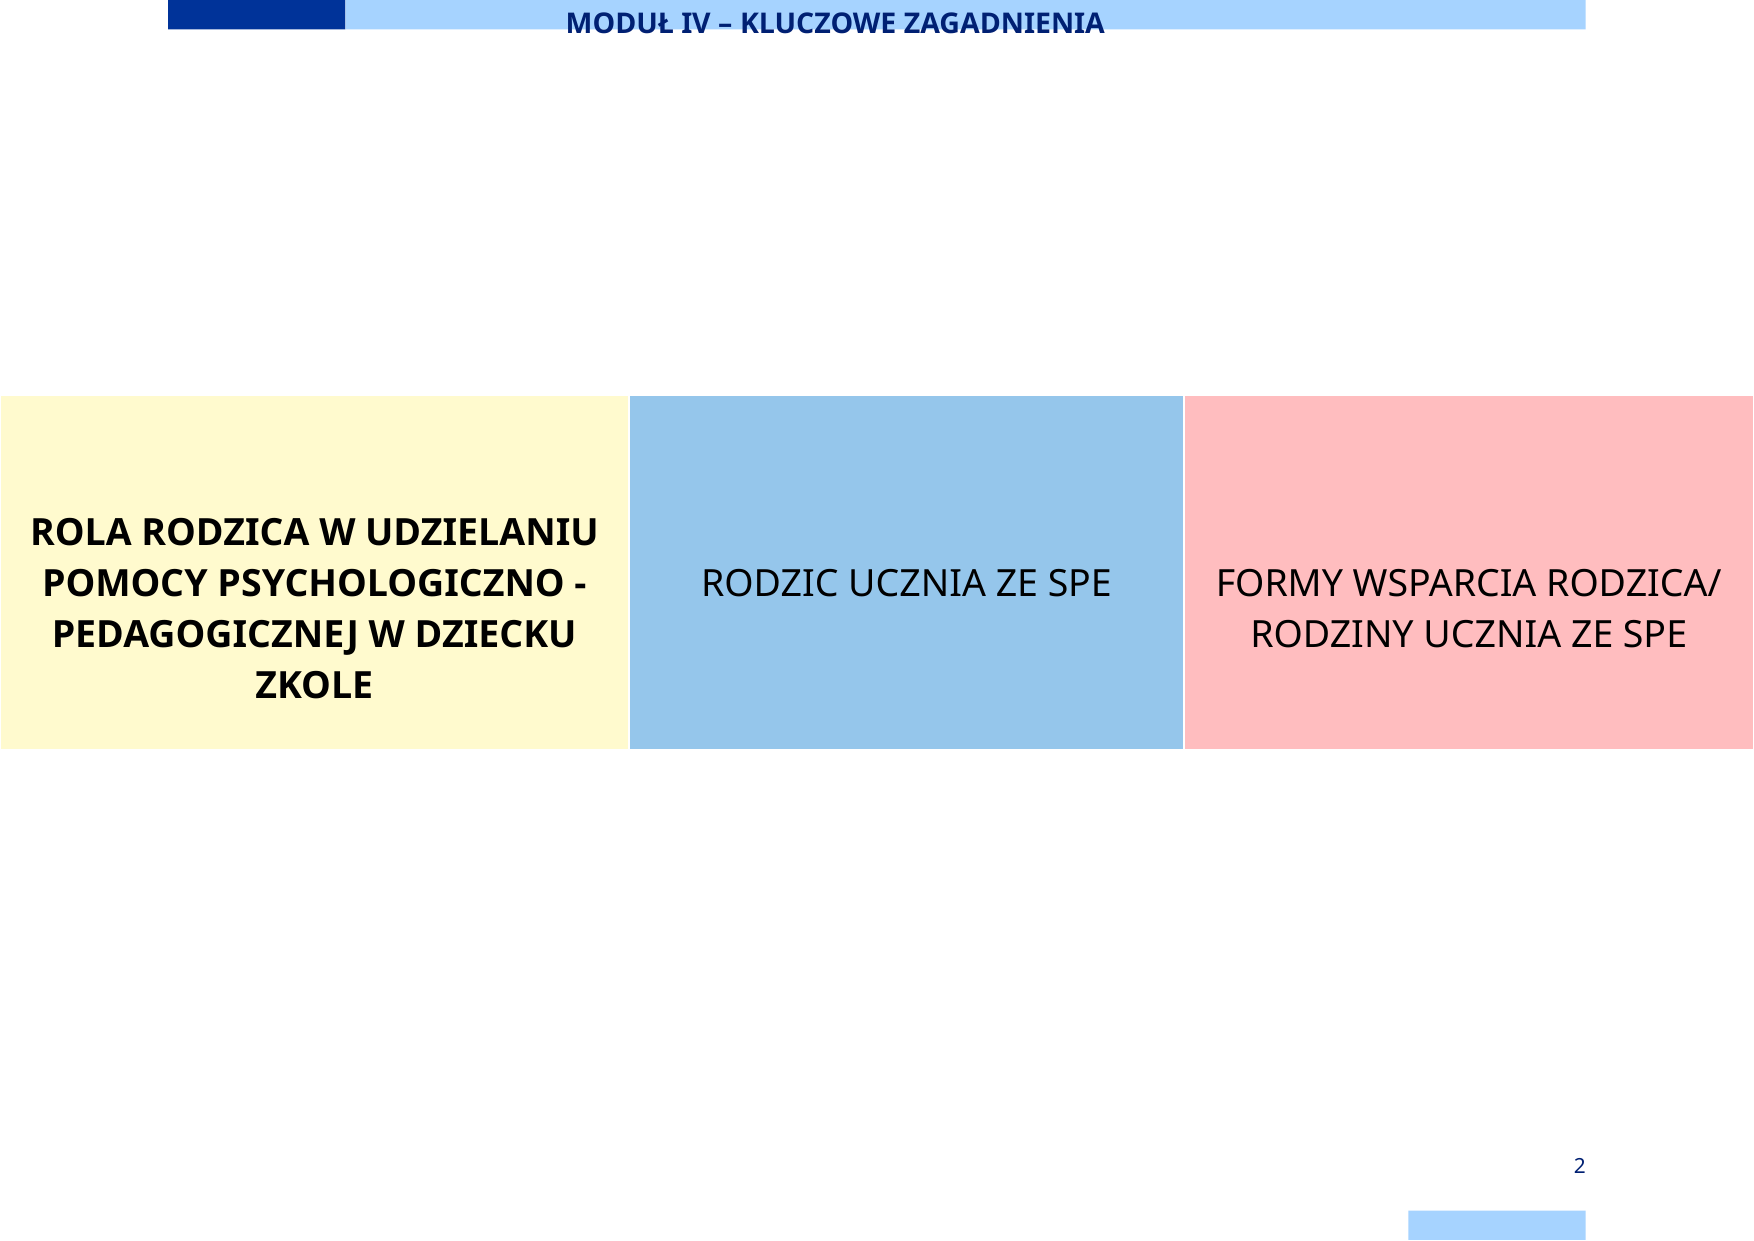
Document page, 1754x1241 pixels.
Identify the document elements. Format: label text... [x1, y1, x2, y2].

table_header ROLA RODZICA W UDZIELANIU POMOCY PSYCHOLOGICZNO -PEDAGOGICZNEJ W DZIECKU ZKOLE [1, 396, 628, 749]
table_header RODZIC UCZNIA ZE SPE [630, 396, 1183, 749]
table_header FORMY WSPARCIA RODZICA/ RODZINY UCZNIA ZE SPE [1185, 396, 1753, 749]
title MODUŁ IV – KLUCZOWE ZAGADNIENIA [73, 0, 1598, 172]
slide_number 2 [1408, 1151, 1586, 1182]
